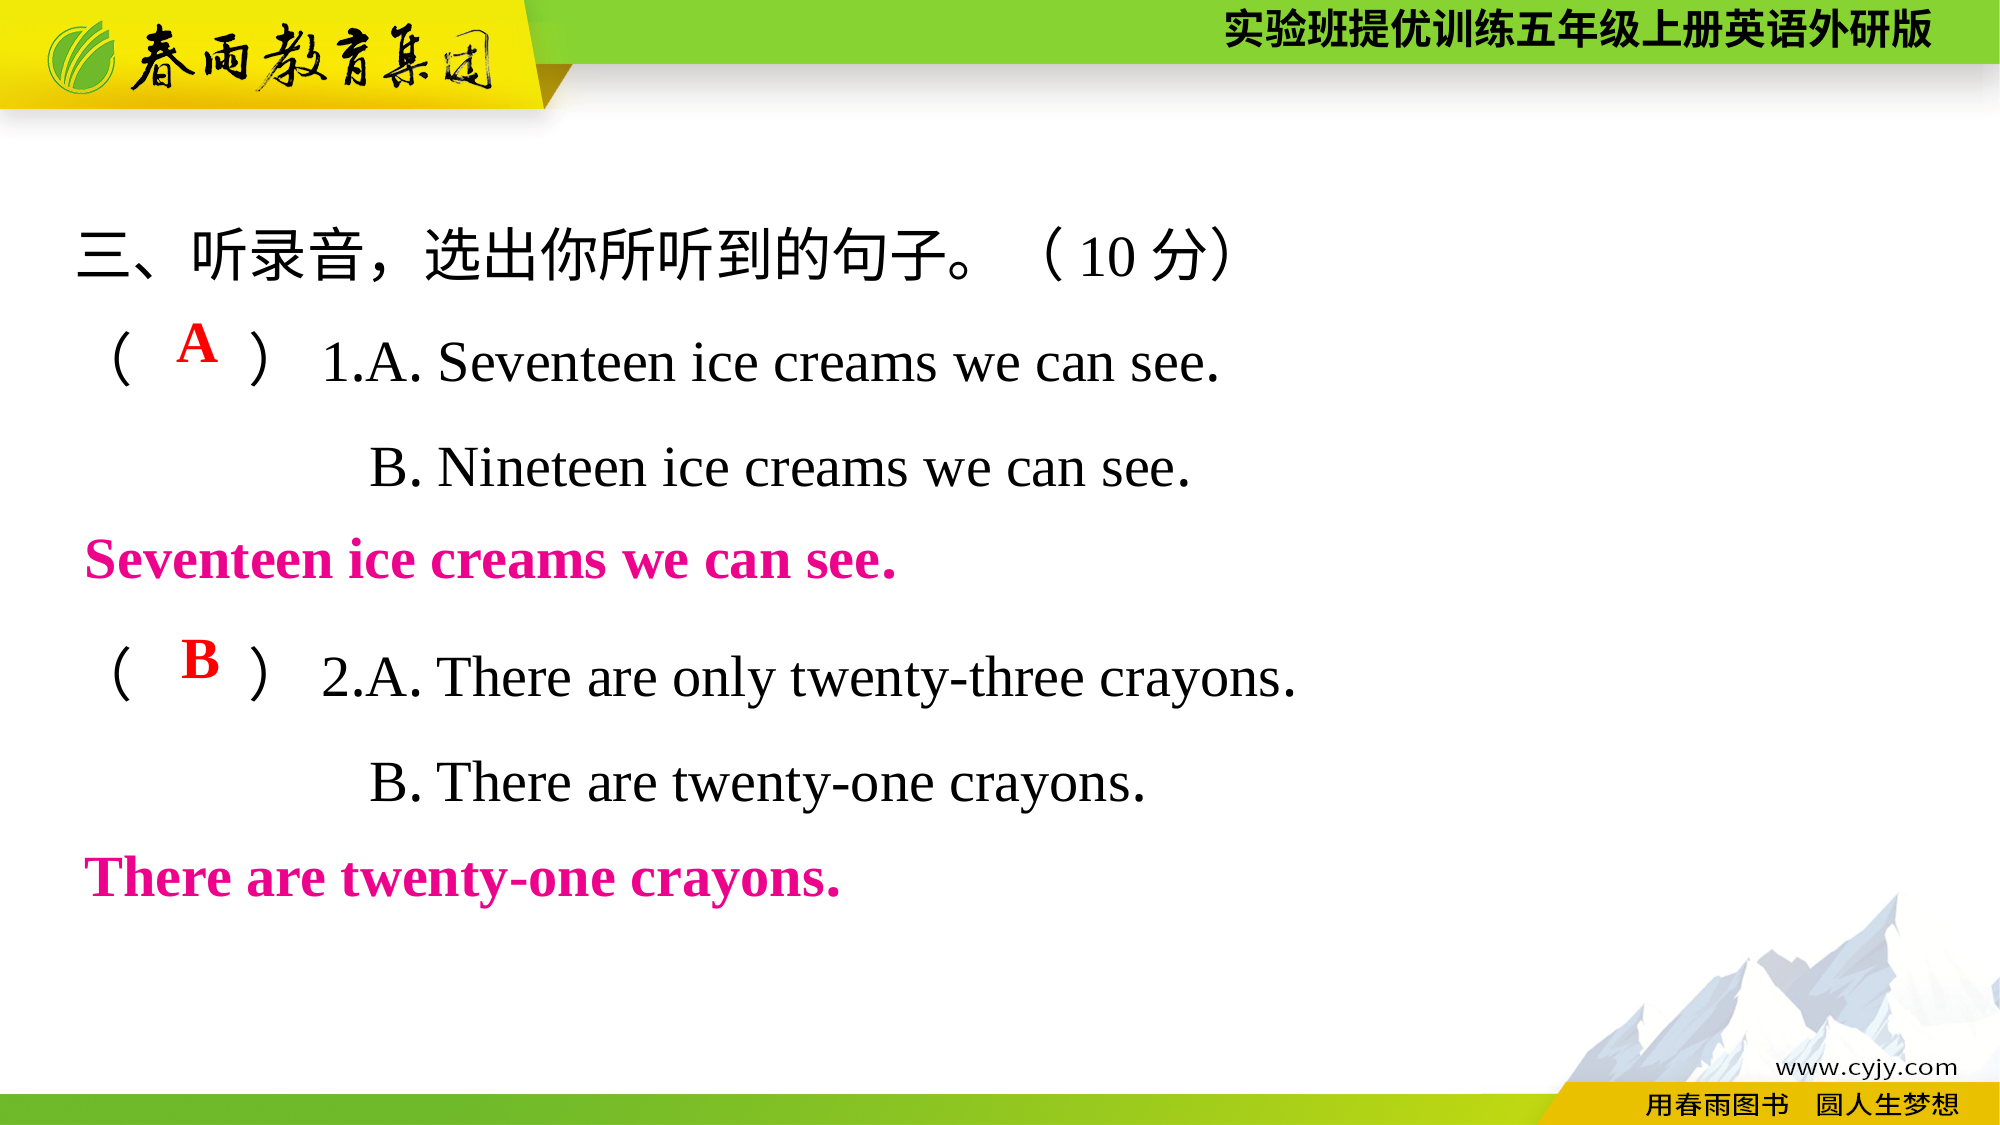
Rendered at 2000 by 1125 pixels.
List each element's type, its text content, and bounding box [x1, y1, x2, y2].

picture [0, 0, 2000, 1125]
text_box Seventeen ice creams we can see. [70, 478, 913, 598]
list 三、听录音，选出你所听到的句子。（10分） （ ）1.A. Seventeen ice creams we can see. B. Nineteen ice creams we can see. （ ）2.A. There are only twenty-three crayons. B. There are twenty-one crayons. [59, 175, 1944, 827]
text_box A [161, 296, 234, 382]
text_box There are twenty-one crayons. [69, 795, 857, 916]
text_box B [166, 612, 235, 698]
